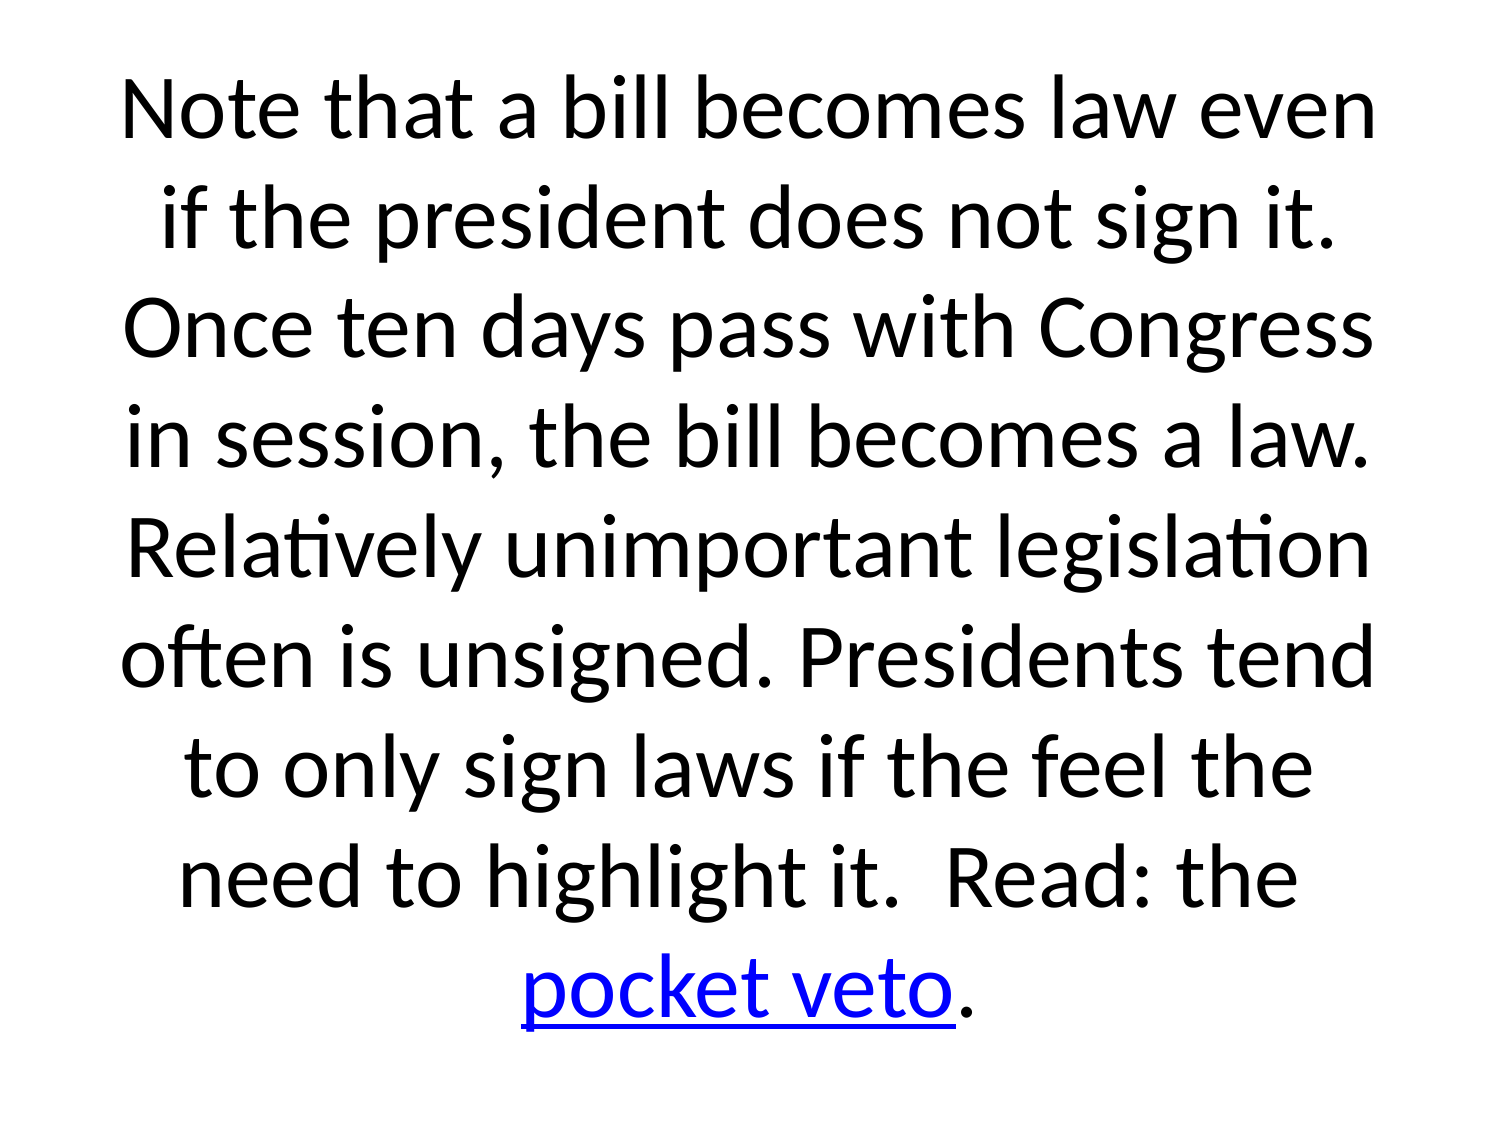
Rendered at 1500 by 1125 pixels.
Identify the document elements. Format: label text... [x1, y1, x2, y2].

title Note that a bill becomes law even if the president does not sign it. Once ten days pass with Congress in session, the bill becomes a law. Relatively unimportant legislation often is unsigned. Presidents tend to only sign laws if the feel the need to highlight it. Read: the pocket veto. [74, 44, 1426, 1038]
